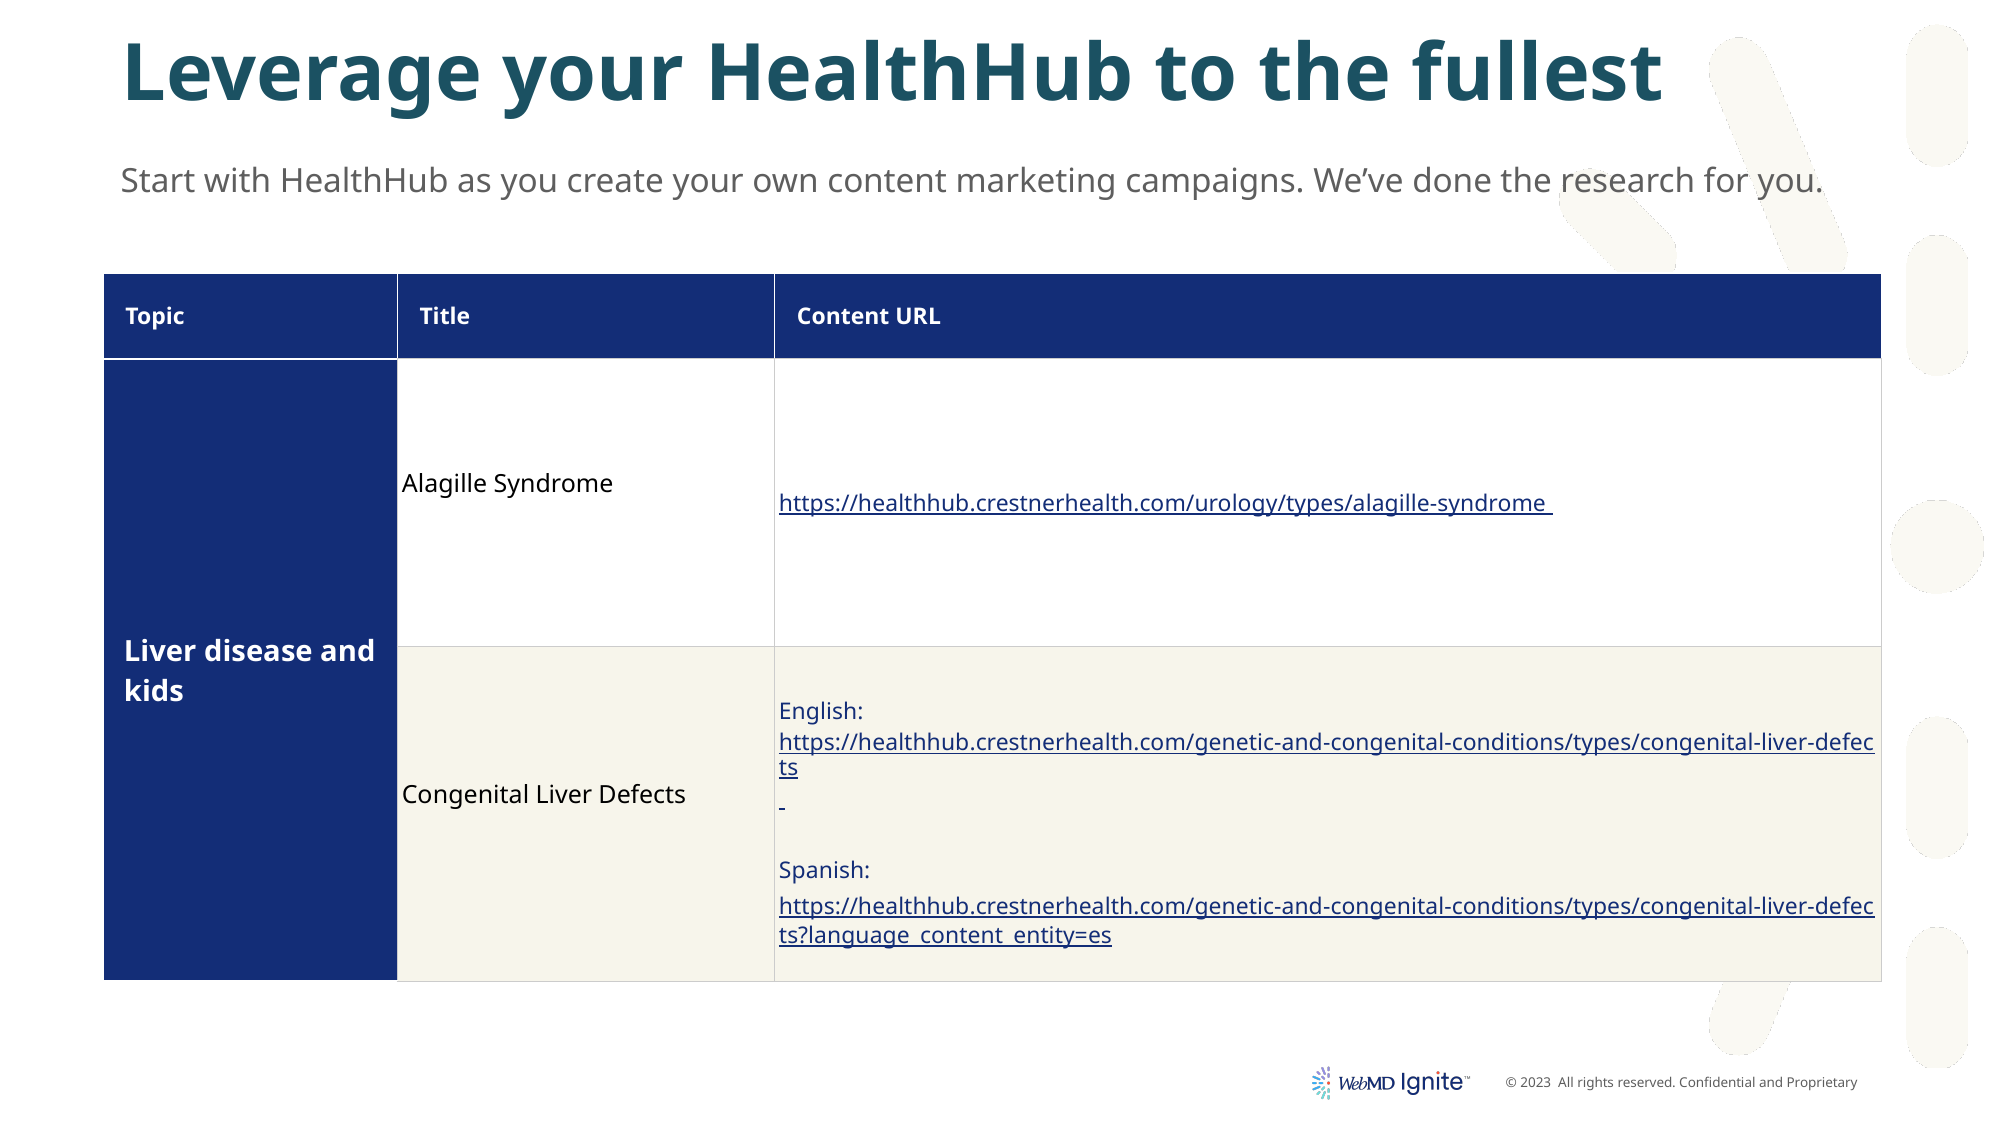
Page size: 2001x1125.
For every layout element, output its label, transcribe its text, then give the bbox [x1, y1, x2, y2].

table_cell Congenital Liver Defects [398, 647, 774, 981]
title Leverage your HealthHub to the fullest [121, 0, 1864, 120]
picture [1308, 1063, 1474, 1103]
table_cell English: https://healthhub.crestnerhealth.com/genetic-and-congenital-conditions/types/congenital-liver-defects Spanish: https://healthhub.crestnerhealth.com/genetic-and-congenital-conditions/types/congenital-liver-defects?language_content_entity=es [775, 647, 1881, 981]
list Start with HealthHub as you create your own content marketing campaigns. We’ve done the research for you. [120, 120, 1865, 227]
table_cell Alagille Syndrome [398, 359, 774, 646]
table_cell Liver disease and kids [104, 360, 397, 980]
table_header Content URL [775, 274, 1881, 358]
table_cell https://healthhub.crestnerhealth.com/urology/types/alagille-syndrome [775, 359, 1881, 646]
table_header Topic [104, 274, 397, 358]
table_header Title [398, 274, 774, 358]
